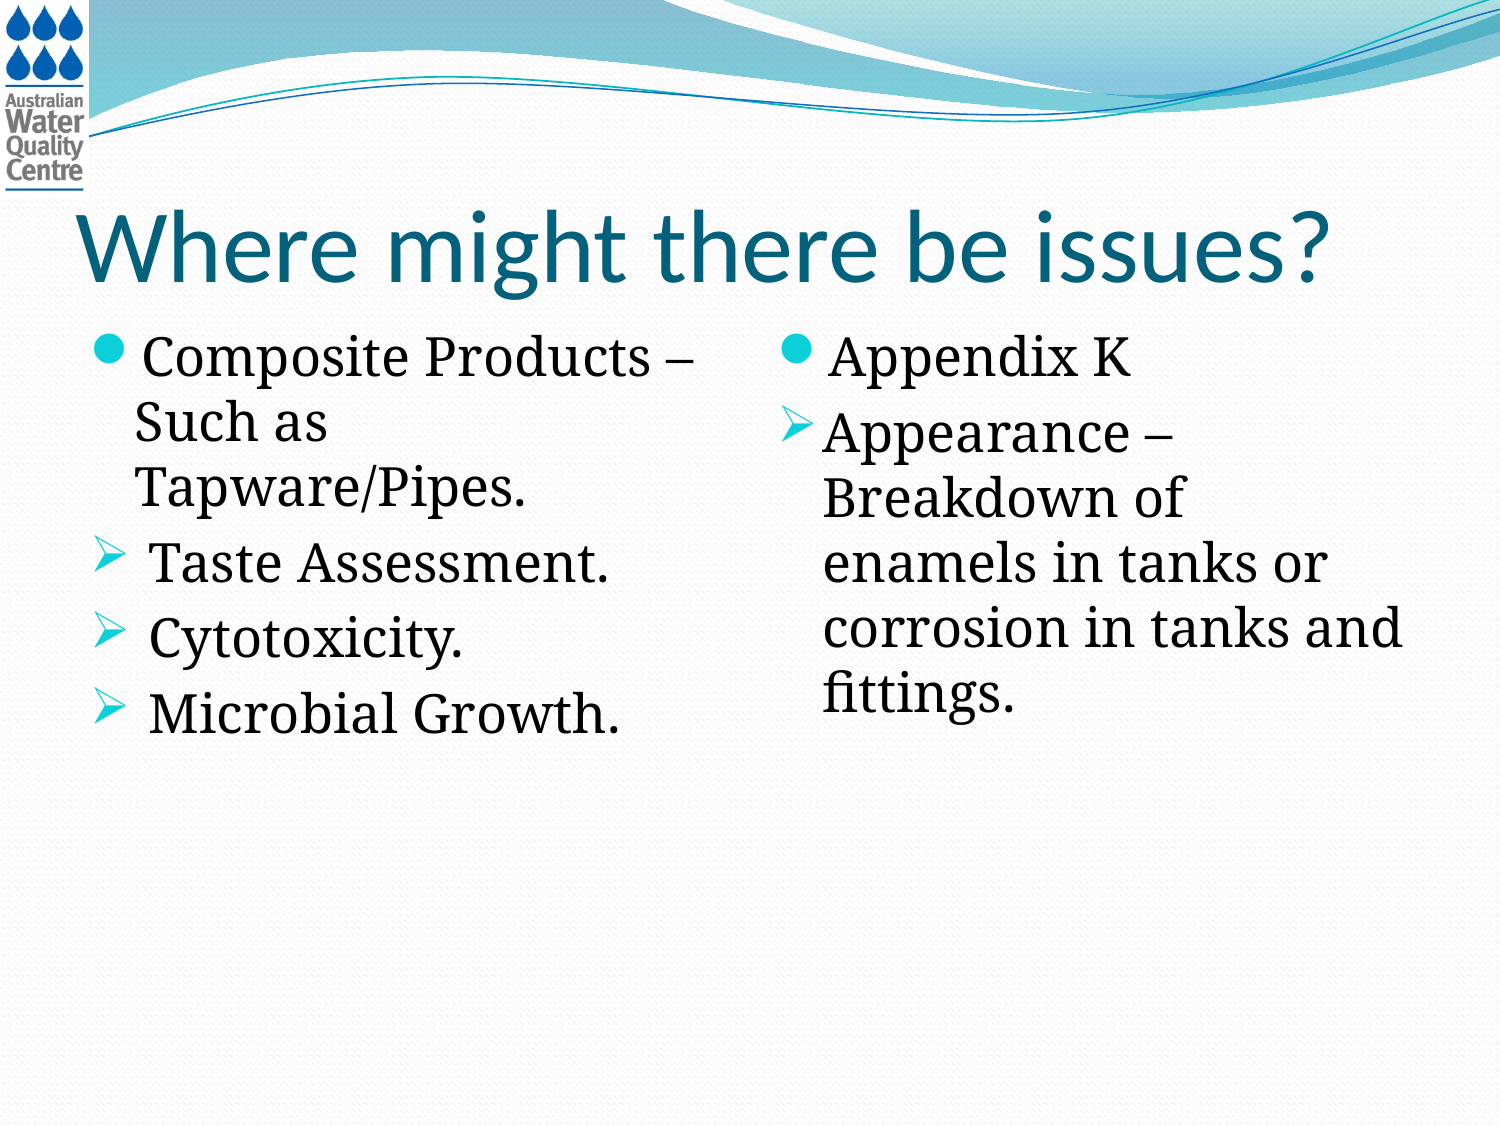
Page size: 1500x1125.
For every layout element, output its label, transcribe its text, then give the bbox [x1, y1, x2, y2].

list Appendix K Appearance – Breakdown of enamels in tanks or corrosion in tanks and fittings. [762, 314, 1425, 1043]
picture [0, 0, 89, 197]
list Composite Products – Such as Tapware/Pipes. Taste Assessment. Cytotoxicity. Microbial Growth. [75, 314, 738, 1043]
title Where might there be issues? [75, 115, 1425, 303]
